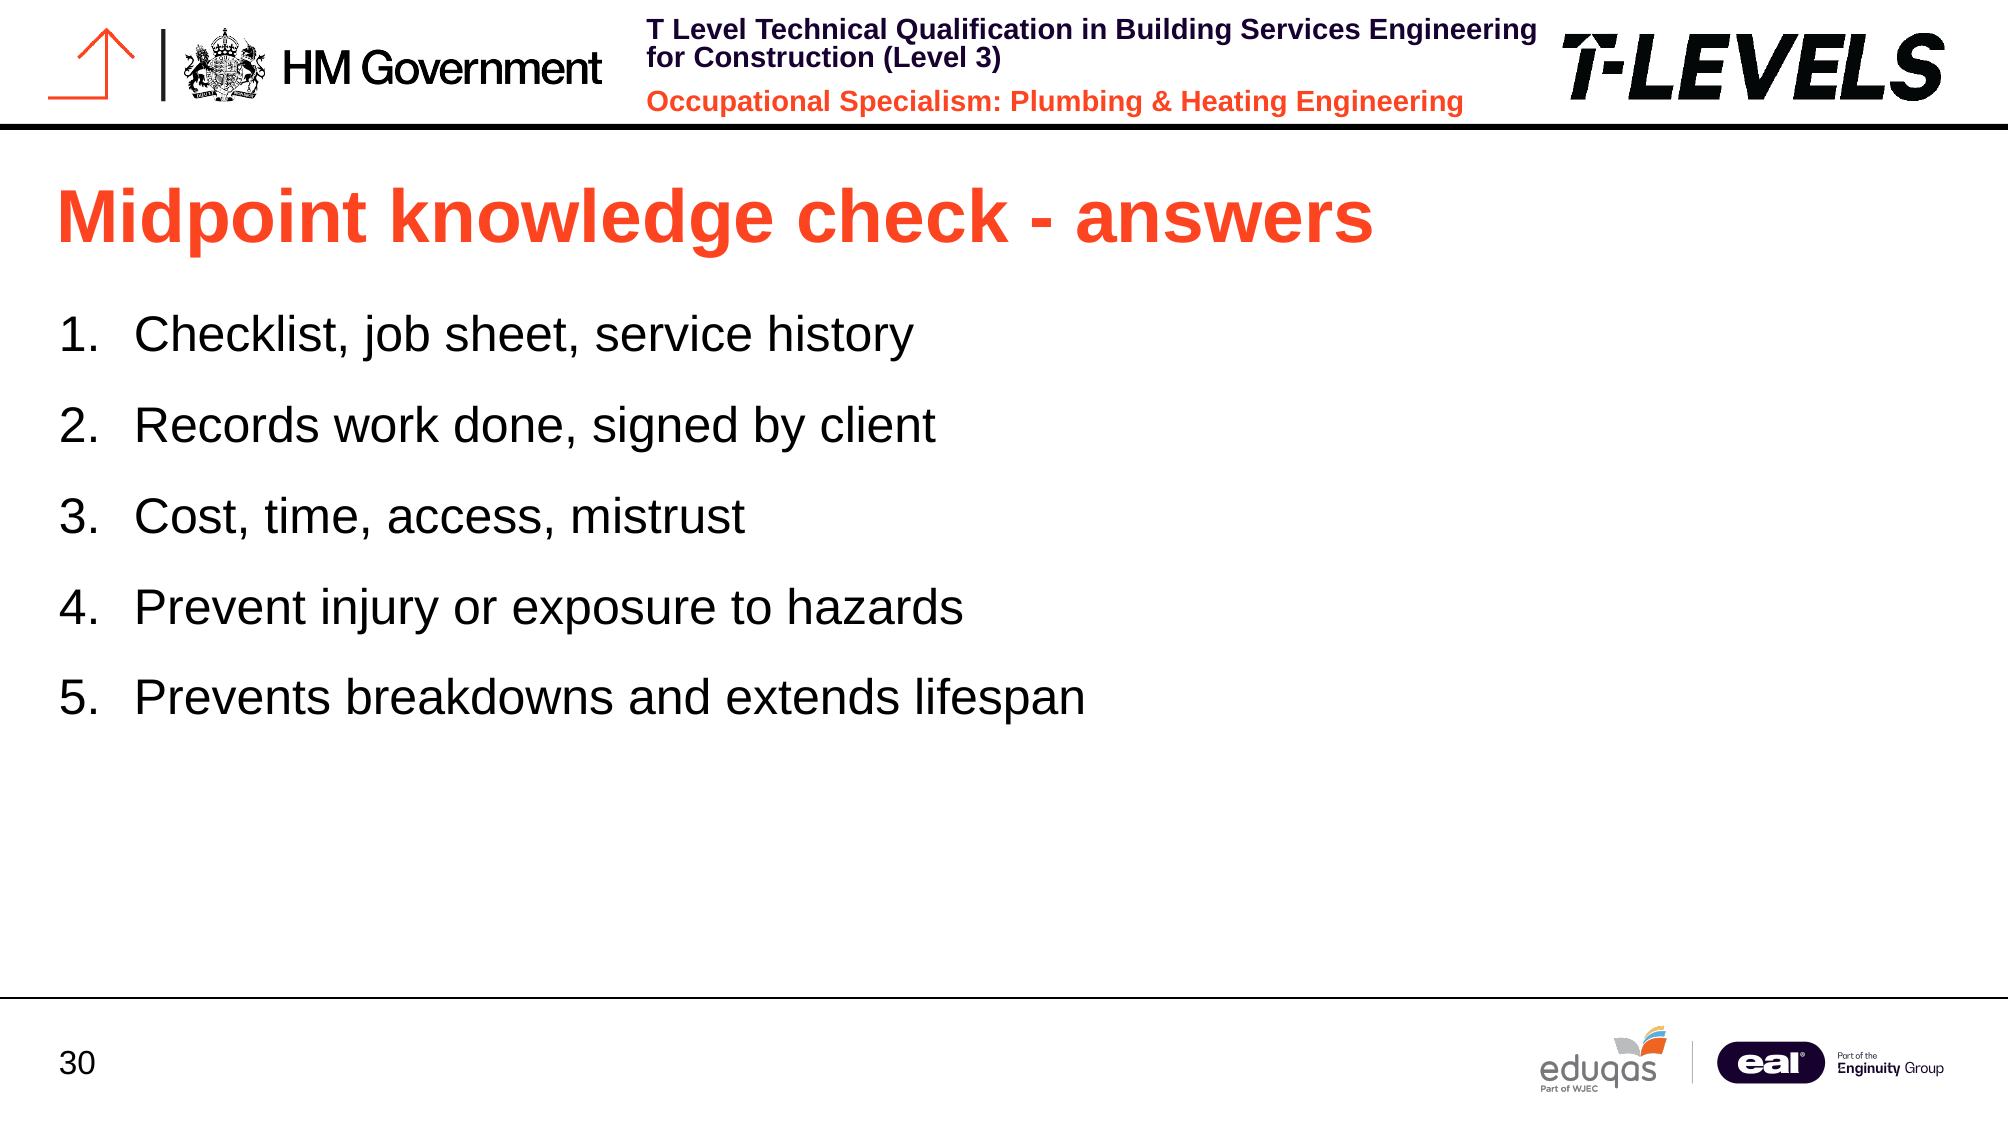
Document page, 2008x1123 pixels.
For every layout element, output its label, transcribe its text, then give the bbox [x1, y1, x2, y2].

picture [43, 27, 141, 100]
picture [1543, 25, 1964, 108]
title Midpoint knowledge check - answers [41, 111, 1949, 314]
picture [1535, 1021, 1949, 1097]
list Checklist, job sheet, service history Records work done, signed by client Cost, time, access, mistrust Prevent injury or exposure to hazards Prevents breakdowns and extends lifespan [59, 295, 1949, 962]
picture [161, 28, 602, 102]
